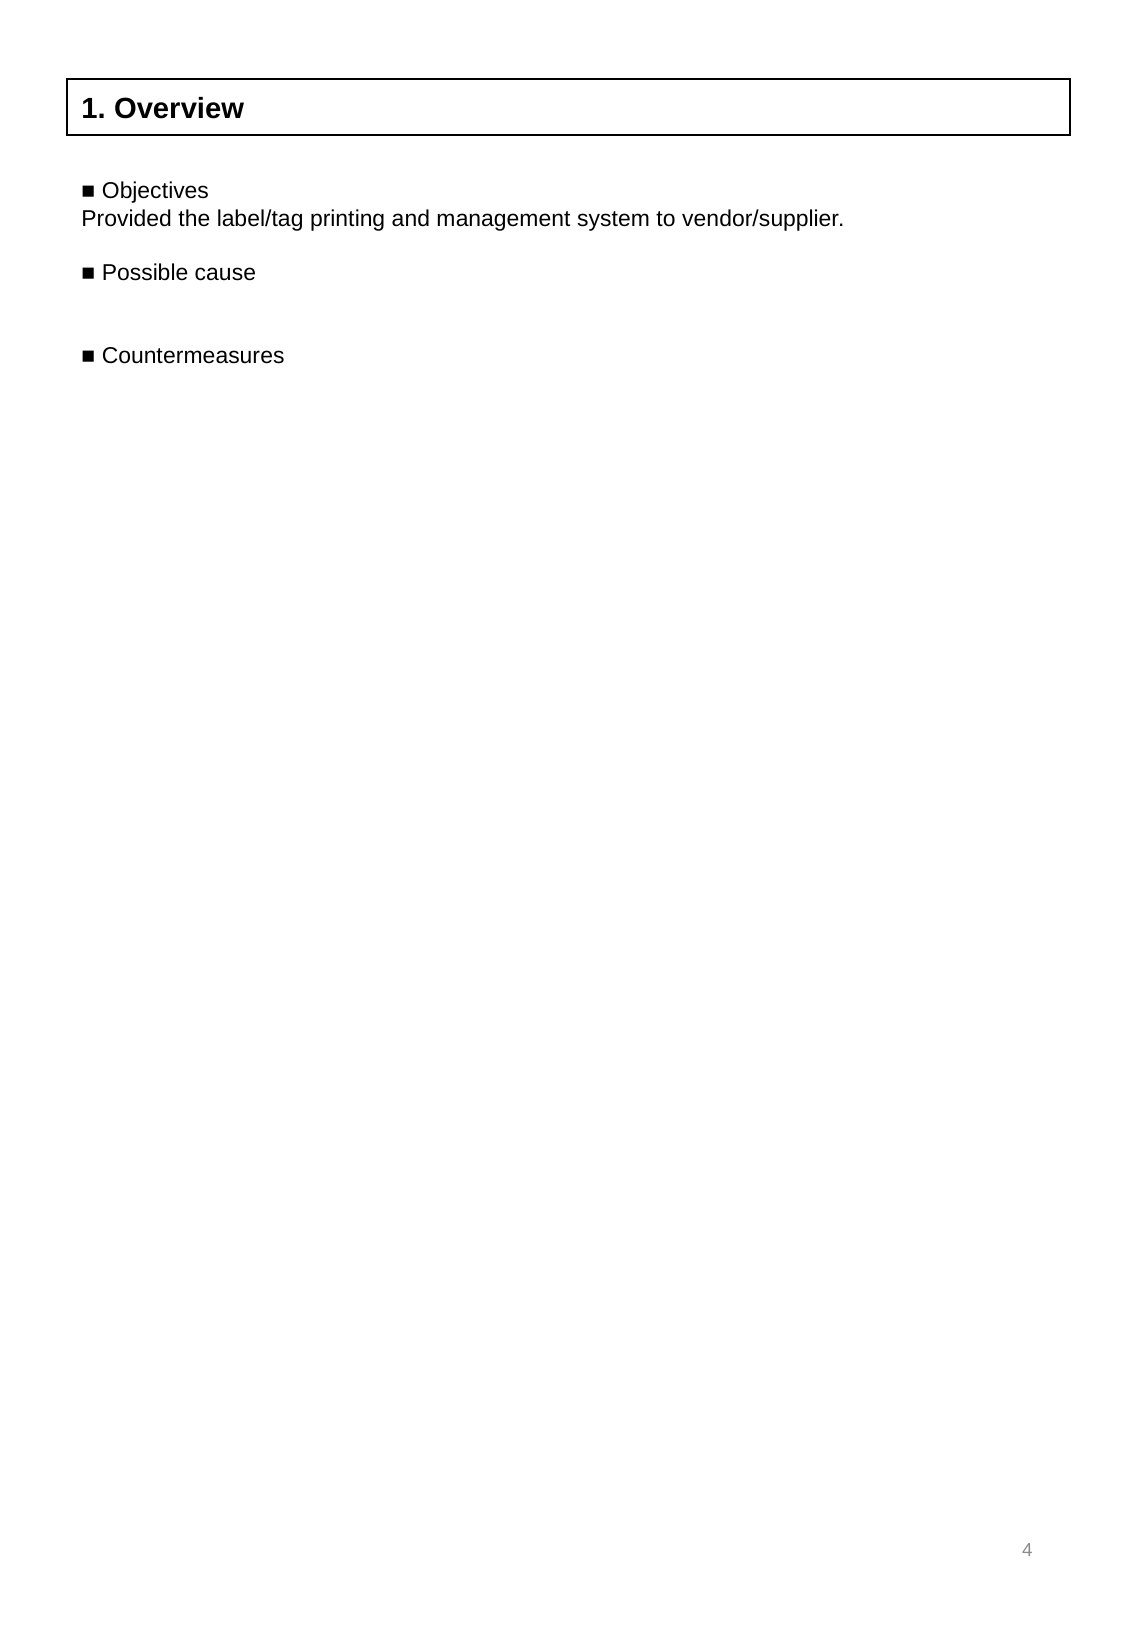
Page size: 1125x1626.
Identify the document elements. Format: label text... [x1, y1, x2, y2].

text_box ■ Objectives Provided the label/tag printing and management system to vendor/supplier. ■ Possible cause ■ Countermeasures [66, 168, 1071, 403]
slide_number 4 [794, 1506, 1048, 1593]
text_box 1. Overview [66, 78, 1071, 136]
